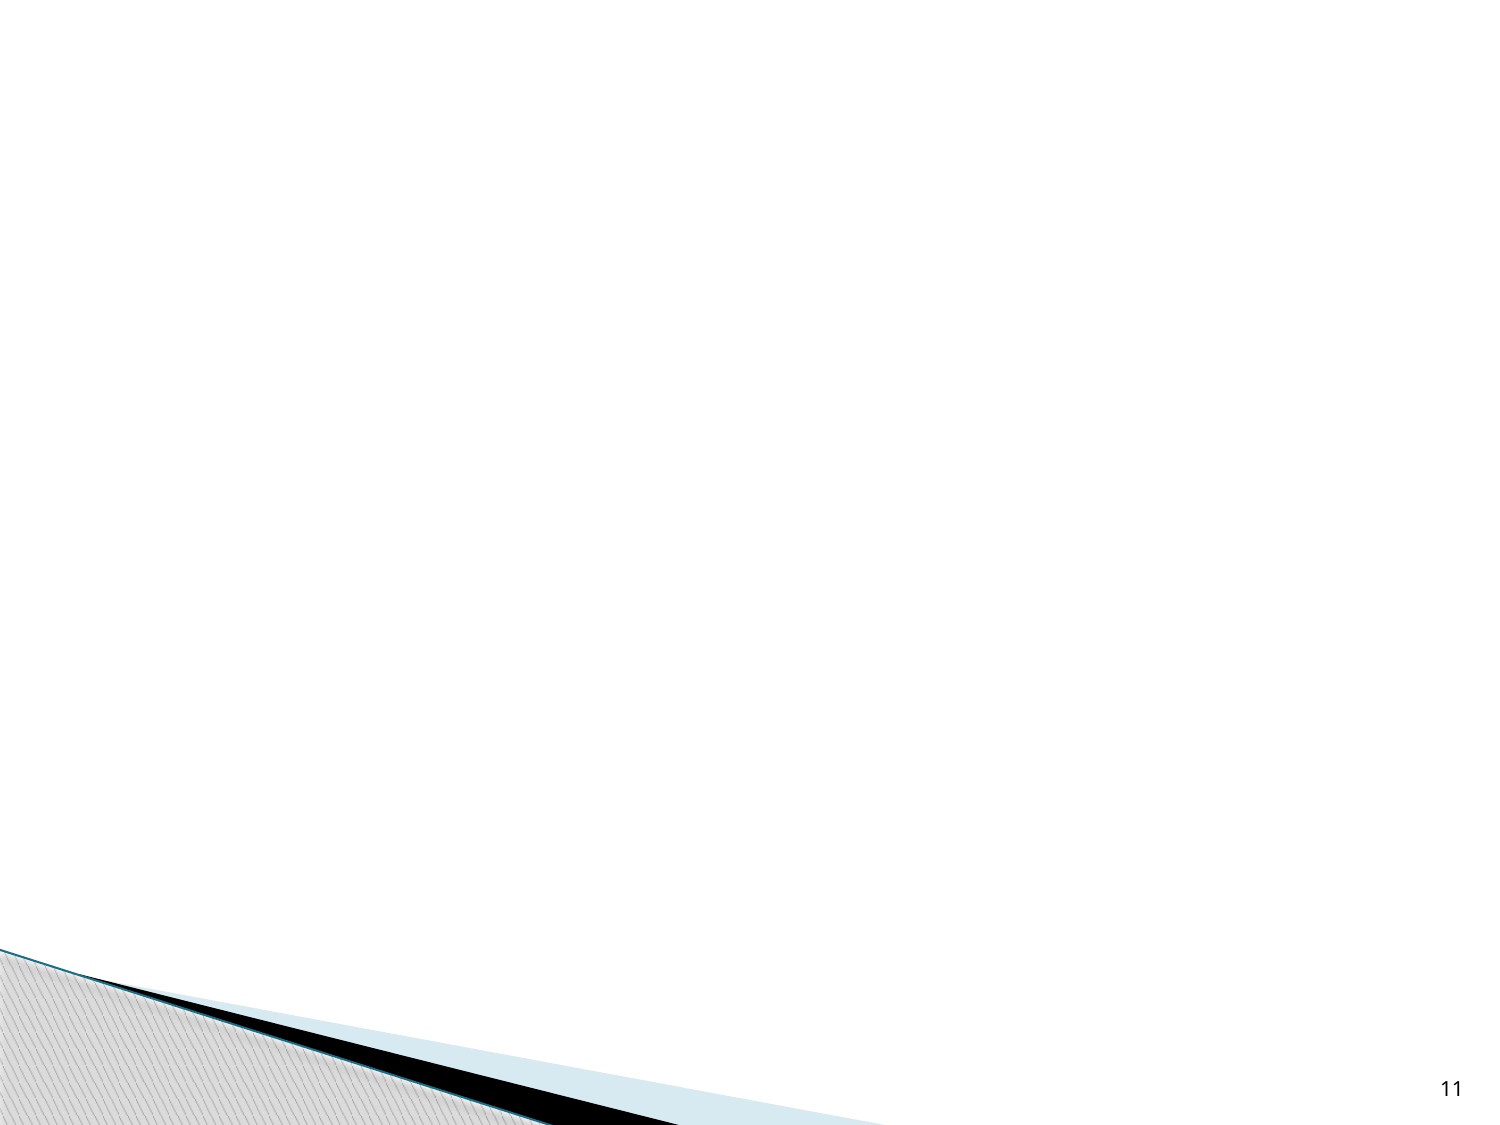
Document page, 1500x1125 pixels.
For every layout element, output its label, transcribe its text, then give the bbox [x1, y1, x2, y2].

slide_number 11 [1418, 1051, 1479, 1112]
